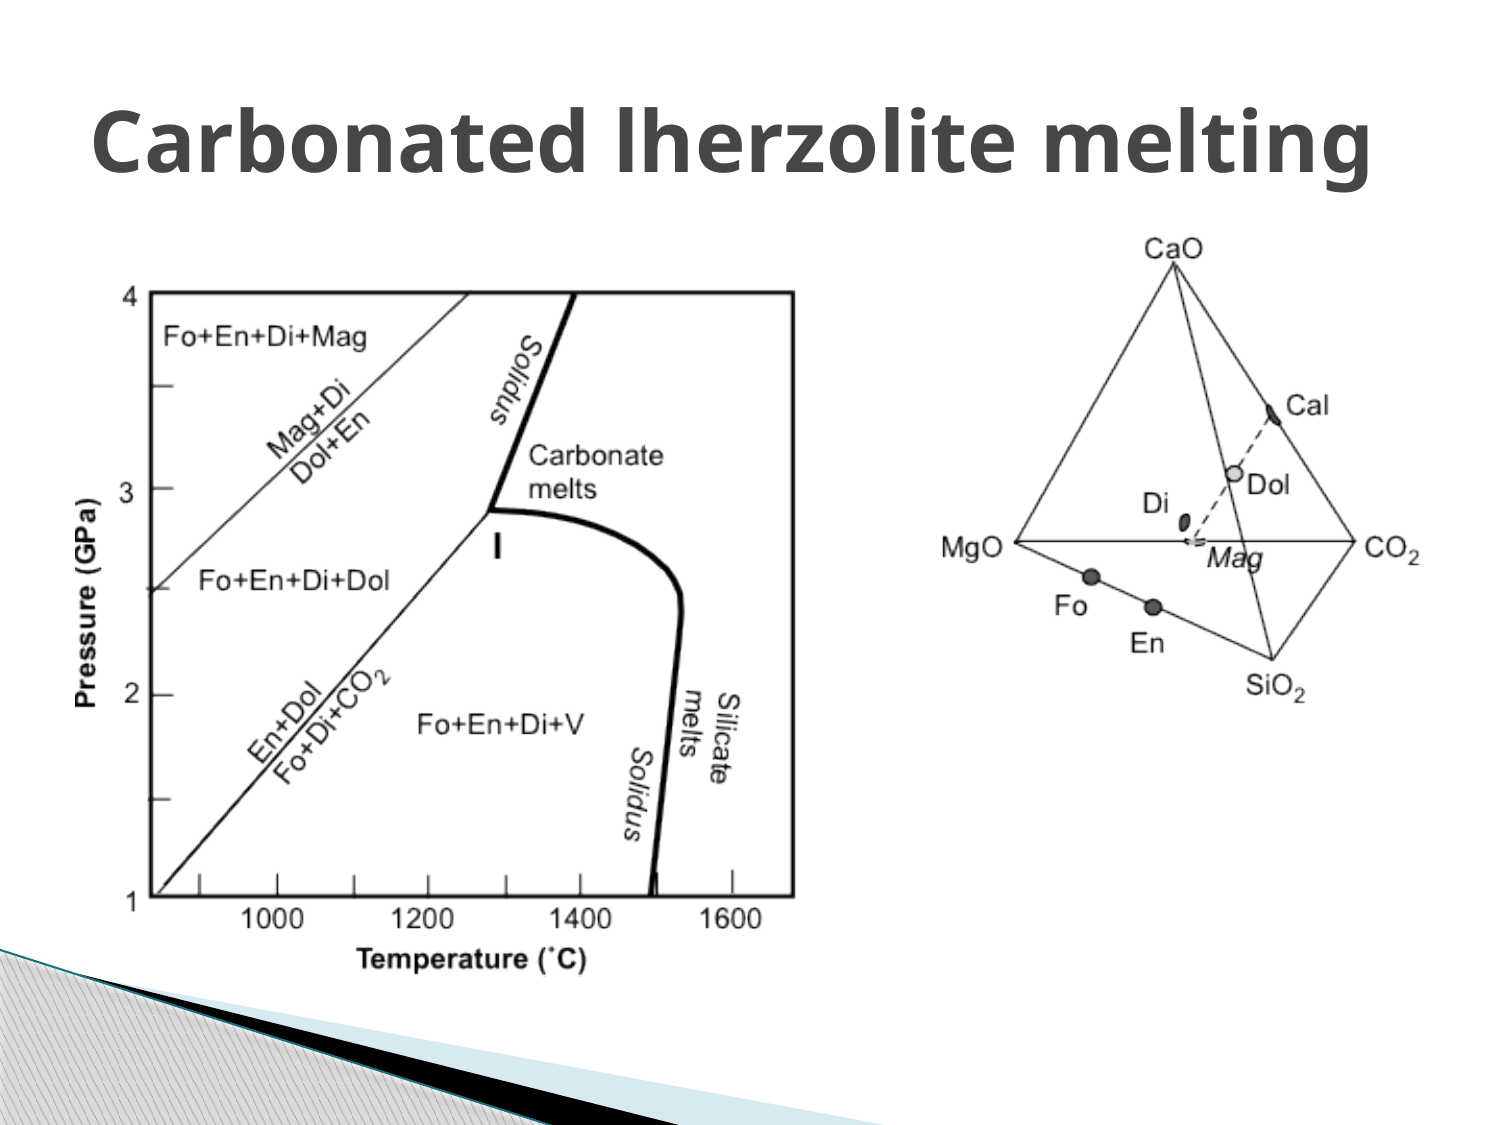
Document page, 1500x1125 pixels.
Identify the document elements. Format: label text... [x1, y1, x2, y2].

picture [941, 232, 1426, 710]
title Carbonated lherzolite melting [75, 45, 1425, 233]
picture [74, 280, 844, 977]
